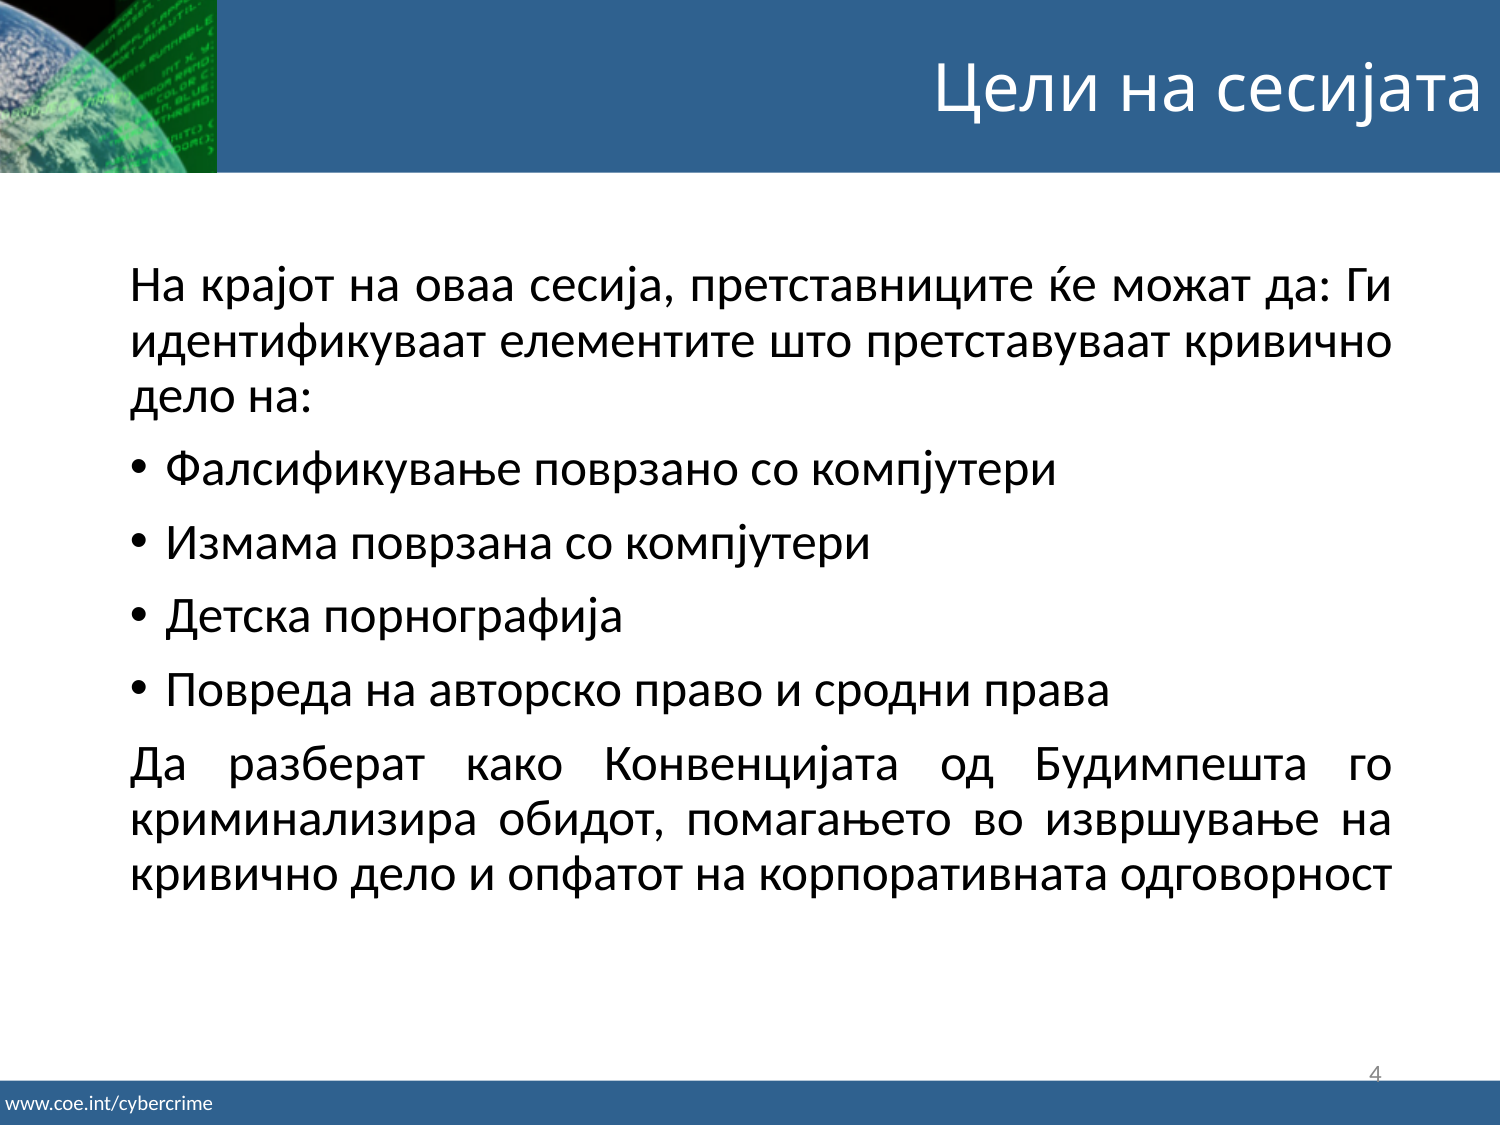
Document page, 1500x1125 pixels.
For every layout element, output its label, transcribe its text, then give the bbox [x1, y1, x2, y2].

slide_number 4 [1059, 1042, 1397, 1103]
list На крајот на оваа сесија, претставниците ќе можат да: Ги идентификуваат елементите што претставуваат кривично дело на: Фалсификување поврзано со компјутери Измама поврзана со компјутери Детска порнографија Повреда на авторско право и сродни права Да разберат како Конвенцијата од Будимпешта го криминализира обидот, помагањето во извршување на кривично дело и опфатот на корпоративната одговорност [114, 250, 1409, 964]
picture [0, 0, 217, 173]
list Цели на сесијата [421, 0, 1500, 172]
